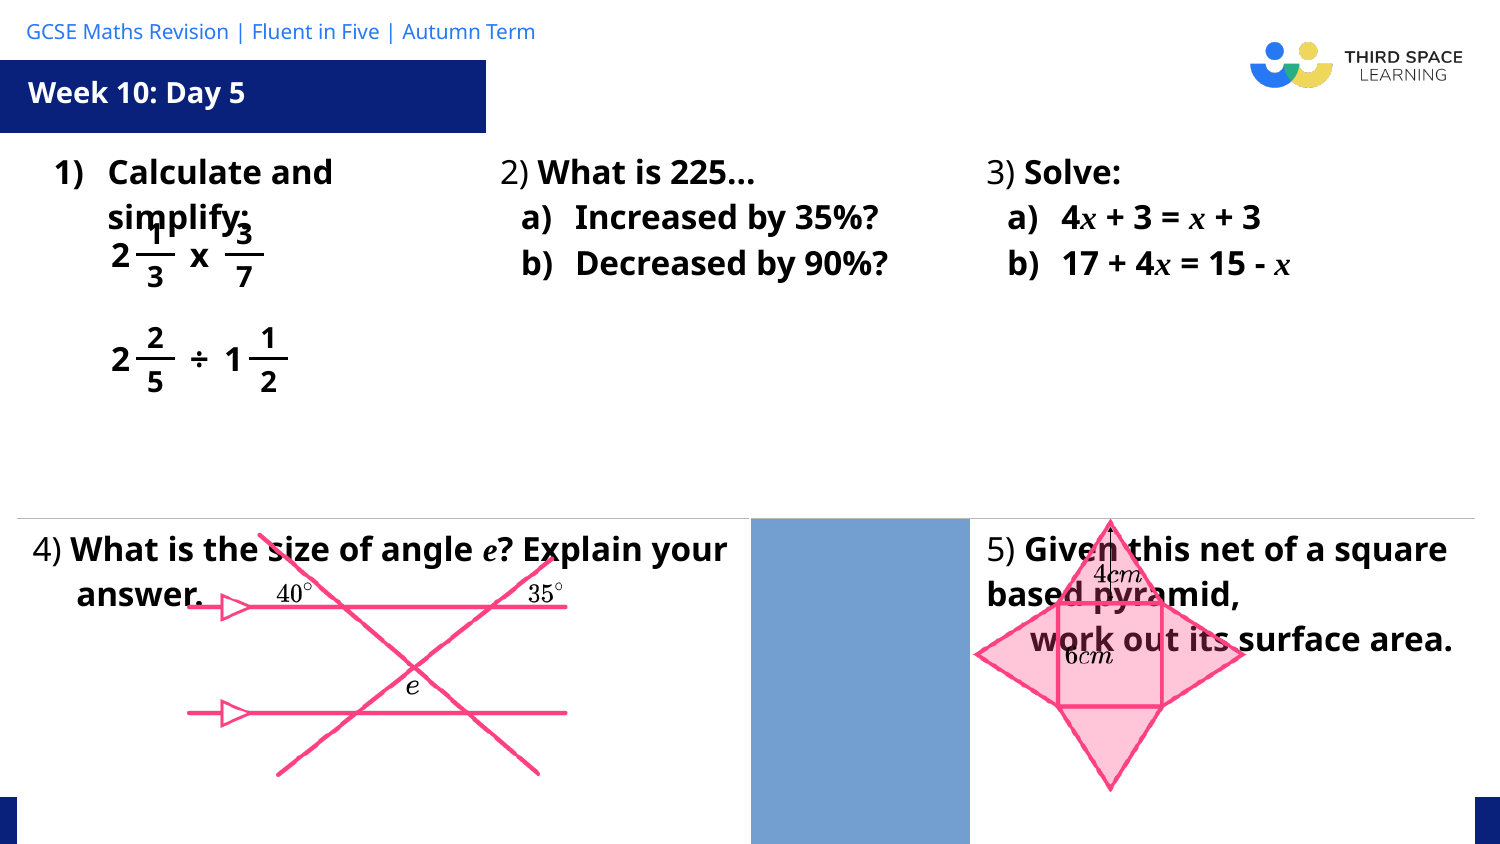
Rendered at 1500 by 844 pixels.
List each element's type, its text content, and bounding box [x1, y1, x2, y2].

picture [187, 532, 583, 779]
picture [972, 518, 1247, 793]
text_box x [178, 219, 220, 290]
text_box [249, 318, 289, 399]
text_box Week 10: Day 5 [13, 59, 383, 160]
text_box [224, 215, 264, 295]
picture [1250, 33, 1465, 99]
text_box 2 [95, 219, 130, 290]
table_header 2) What is 225... Increased by 35%? Decreased by 90%? [486, 142, 970, 518]
text_box 2 [95, 323, 130, 394]
table_header Calculate and simplify: [19, 142, 484, 518]
text_box 1 [208, 323, 244, 394]
text_box ÷ [178, 323, 208, 394]
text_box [135, 318, 176, 399]
table_cell 4) What is the size of angle e? Explain your answer. [19, 519, 749, 844]
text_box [135, 215, 176, 295]
table_cell 5) Given this net of a square based pyramid, work out its surface area. [972, 519, 1474, 844]
table_header 3) Solve: 4x + 3 = x + 3 17 + 4x = 15 - x [972, 142, 1474, 518]
